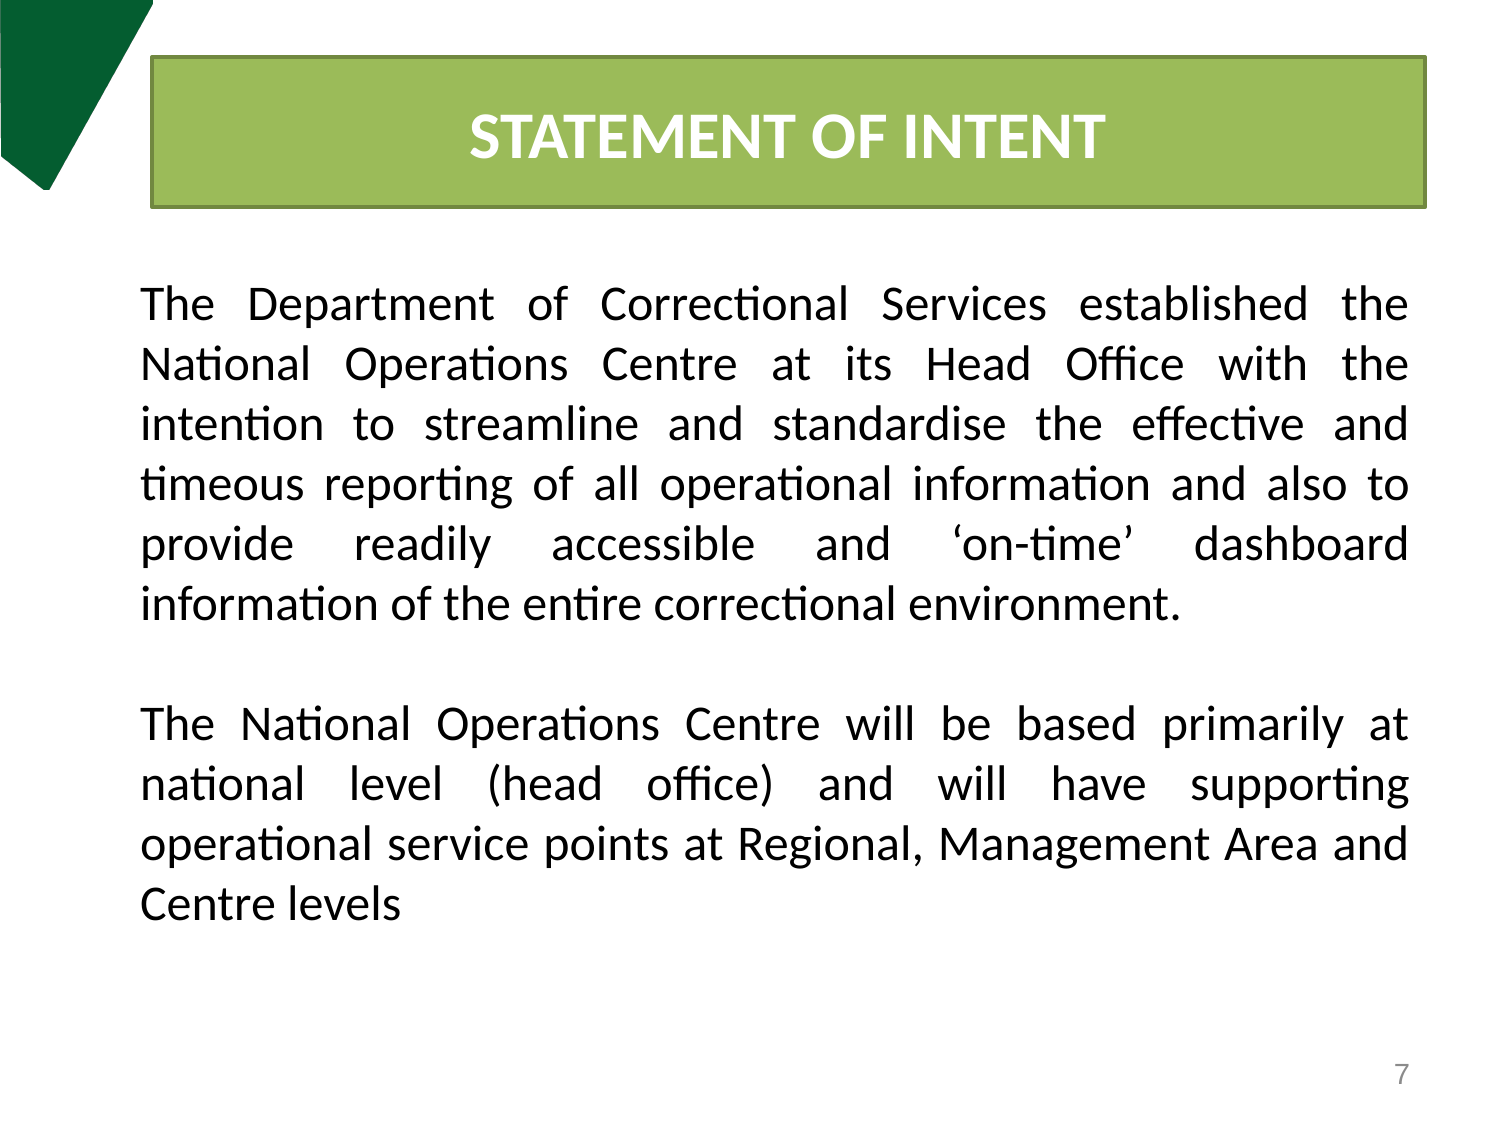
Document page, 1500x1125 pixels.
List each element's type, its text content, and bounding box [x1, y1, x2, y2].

picture [0, 0, 153, 190]
list The Department of Correctional Services established the National Operations Centre at its Head Office with the intention to streamline and standardise the effective and timeous reporting of all operational information and also to provide readily accessible and ‘on-time’ dashboard information of the entire correctional environment. The National Operations Centre will be based primarily at national level (head office) and will have supporting operational service points at Regional, Management Area and Centre levels [125, 262, 1425, 1074]
title STATEMENT OF INTENT [152, 57, 1425, 208]
slide_number 7 [1074, 1042, 1425, 1103]
